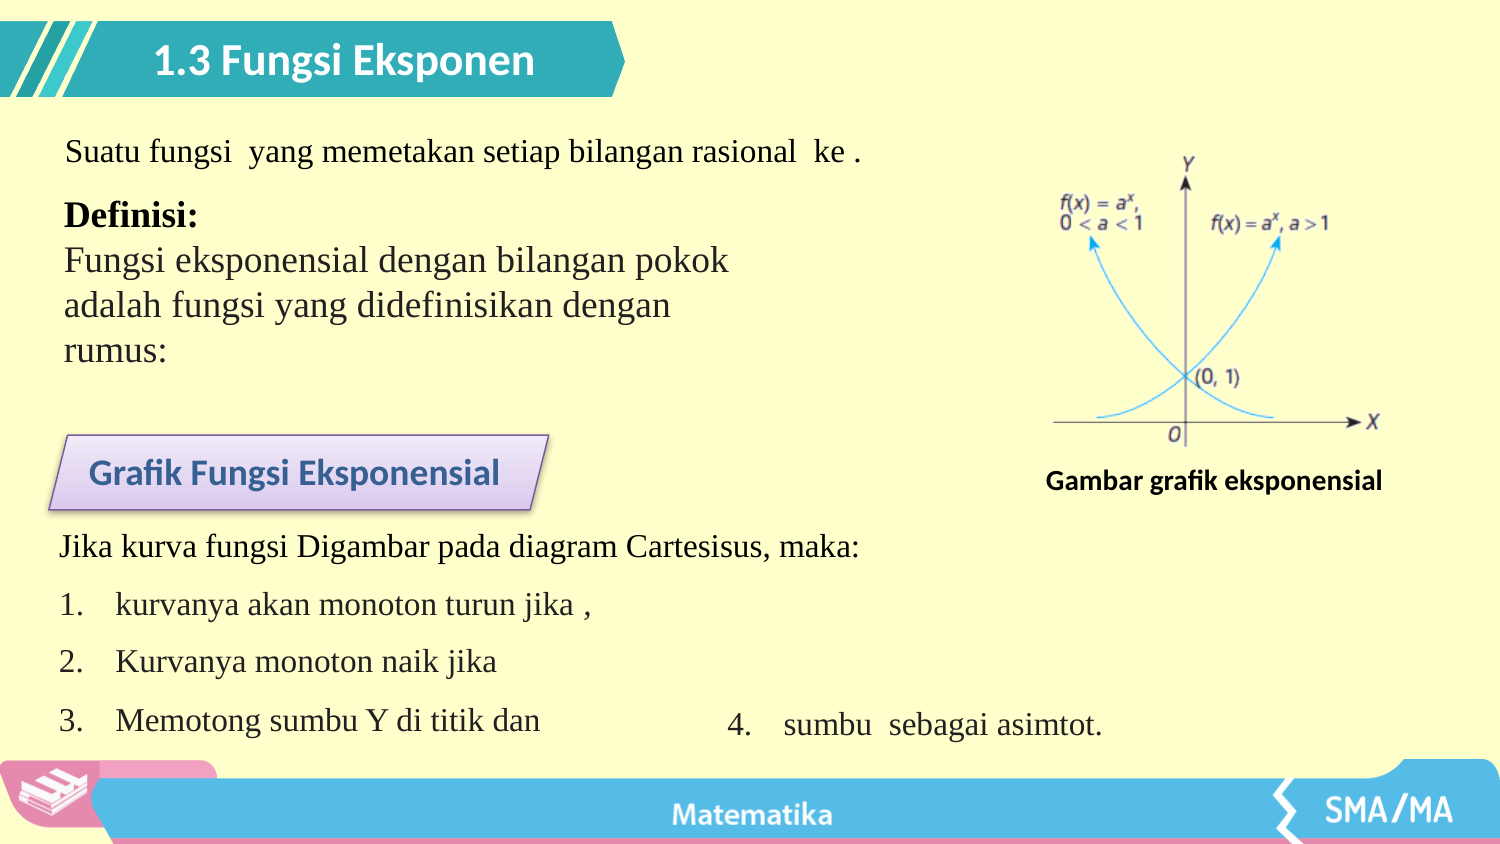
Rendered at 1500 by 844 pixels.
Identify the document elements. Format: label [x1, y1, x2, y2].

picture [0, 759, 1500, 844]
text_box [0, 21, 688, 97]
text_box [997, 133, 1439, 505]
text_box [48, 434, 549, 511]
